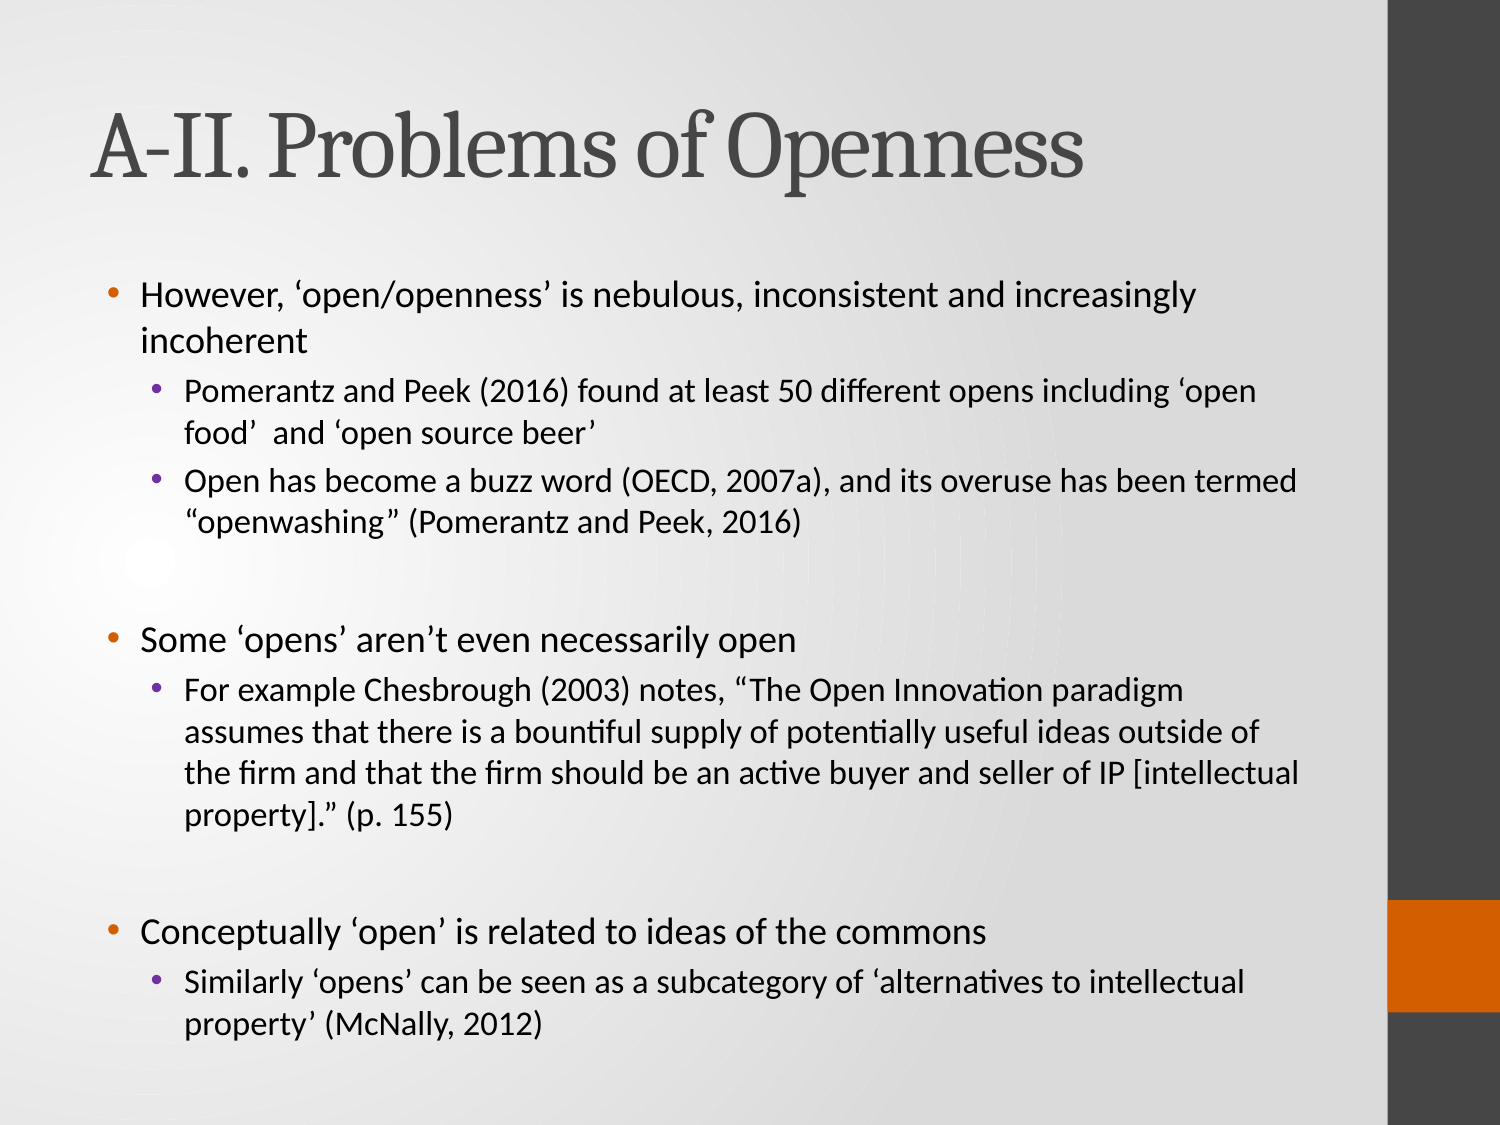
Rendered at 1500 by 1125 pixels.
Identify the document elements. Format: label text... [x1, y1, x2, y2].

title A-II. Problems of Openness [75, 45, 1325, 233]
list However, ‘open/openness’ is nebulous, inconsistent and increasingly incoherent Pomerantz and Peek (2016) found at least 50 different opens including ‘open food’ and ‘open source beer’ Open has become a buzz word (OECD, 2007a), and its overuse has been termed “openwashing” (Pomerantz and Peek, 2016) Some ‘opens’ aren’t even necessarily open For example Chesbrough (2003) notes, “The Open Innovation paradigm assumes that there is a bountiful supply of potentially useful ideas outside of the firm and that the firm should be an active buyer and seller of IP [intellectual property].” (p. 155) Conceptually ‘open’ is related to ideas of the commons Similarly ‘opens’ can be seen as a subcategory of ‘alternatives to intellectual property’ (McNally, 2012) [75, 262, 1325, 1050]
